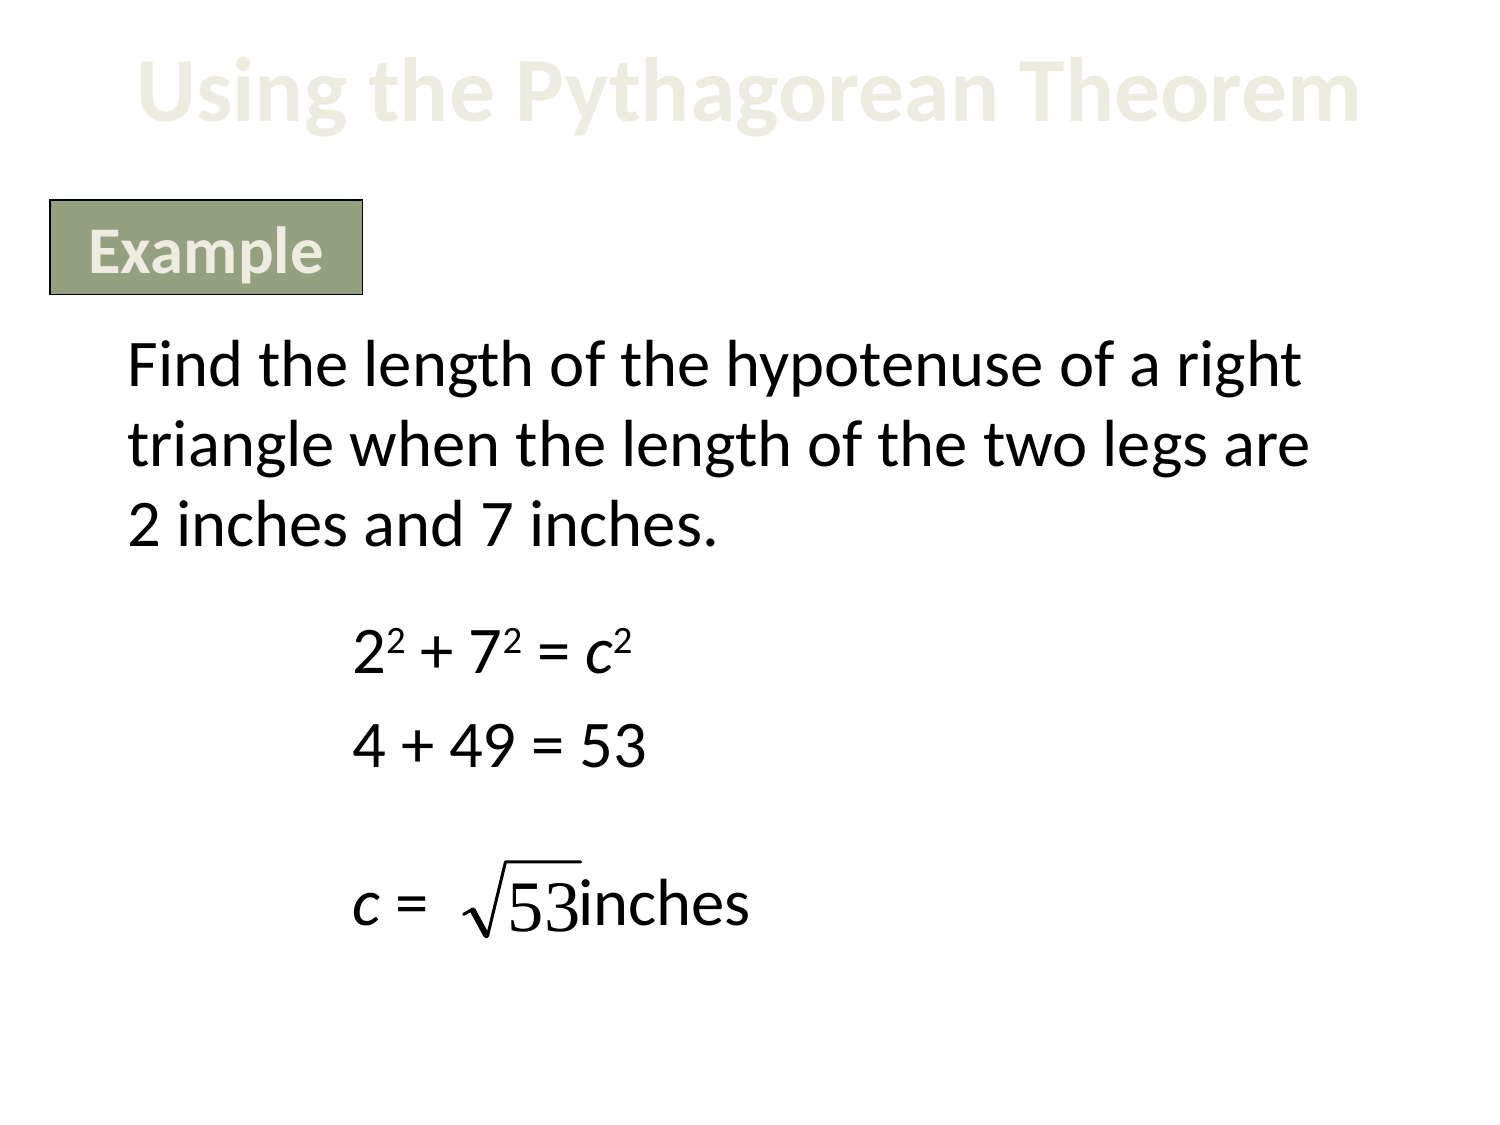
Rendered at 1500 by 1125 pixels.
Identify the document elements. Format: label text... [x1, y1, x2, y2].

text_box Example [49, 199, 363, 295]
text_box 22 + 72 = c2 4 + 49 = 53 [337, 599, 1100, 788]
list Find the length of the hypotenuse of a right triangle when the length of the two legs are 2 inches and 7 inches. [112, 312, 1338, 575]
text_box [337, 846, 838, 956]
text_box Using the Pythagorean Theorem [74, 35, 1425, 136]
